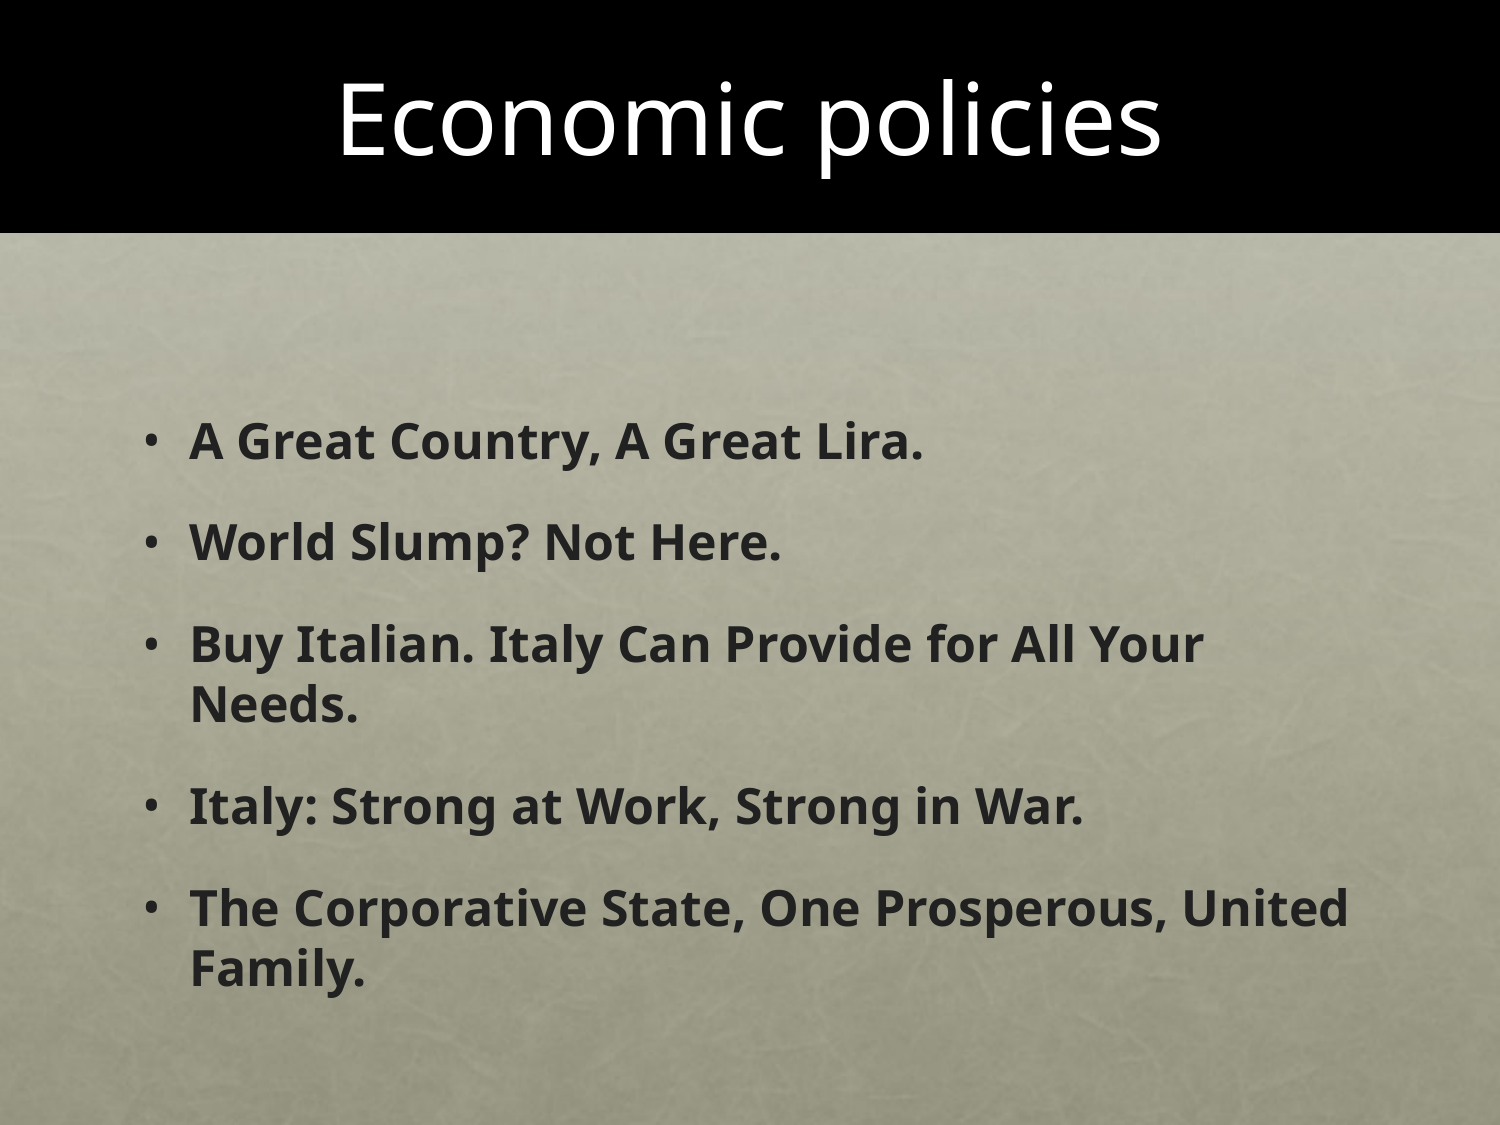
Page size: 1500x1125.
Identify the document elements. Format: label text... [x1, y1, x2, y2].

list A Great Country, A Great Lira. World Slump? Not Here. Buy Italian. Italy Can Provide for All Your Needs. Italy: Strong at Work, Strong in War. The Corporative State, One Prosperous, United Family. [127, 299, 1372, 1005]
picture [0, 214, 1500, 1125]
title Economic policies [127, 10, 1372, 221]
